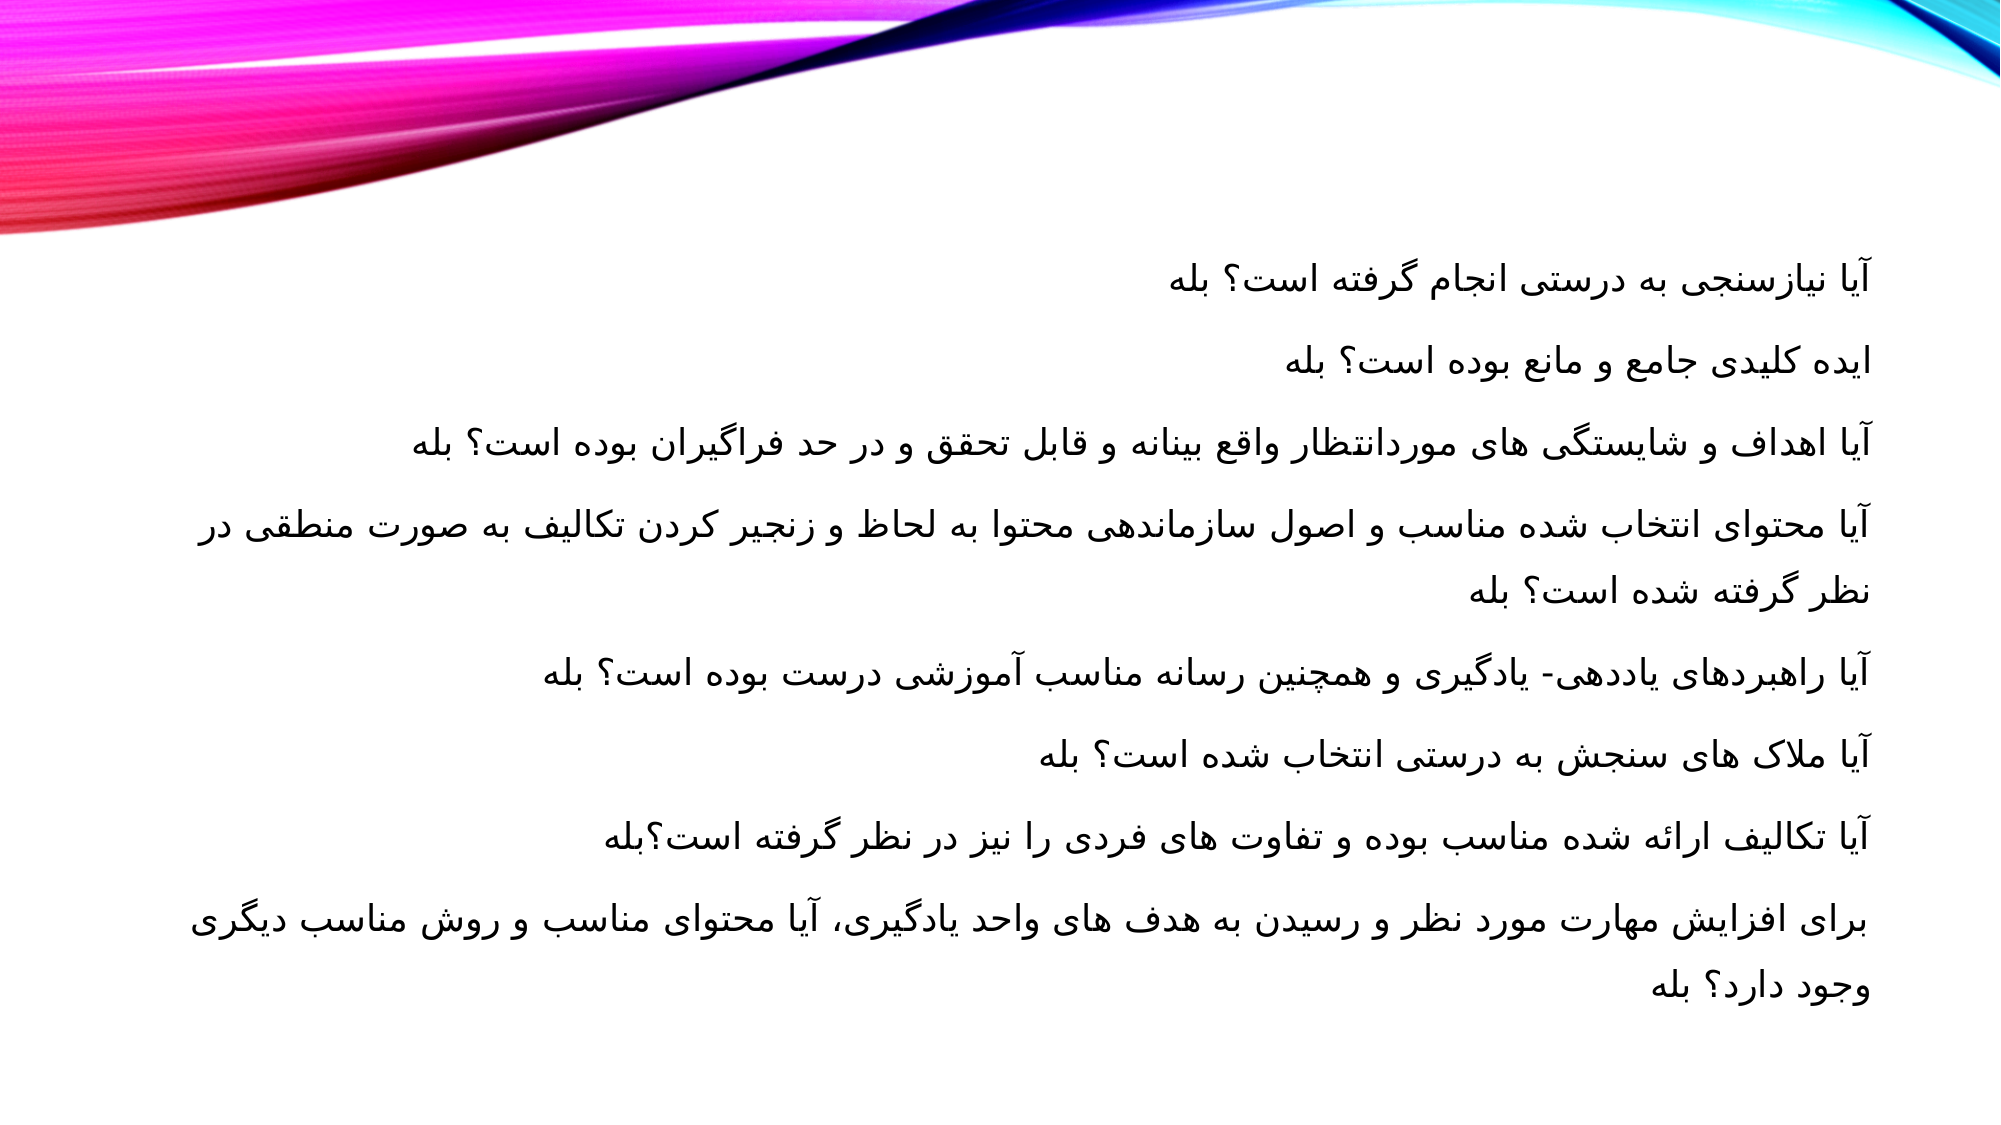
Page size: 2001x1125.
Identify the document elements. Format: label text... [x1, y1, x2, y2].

picture [1890, 0, 2000, 75]
picture [1910, 0, 2000, 45]
list آیا نیازسنجی به درستی انجام گرفته است؟ بله ایده کلیدی جامع و مانع بوده است؟ بله آیا اهداف و شایستگی های موردانتظار واقع بینانه و قابل تحقق و در حد فراگیران بوده است؟ بله آیا محتوای انتخاب شده مناسب و اصول سازماندهی محتوا به لحاظ و زنجیر کردن تکالیف به صورت منطقی در نظر گرفته شده است؟ بله آیا راهبردهای یاددهی- یادگیری و همچنین رسانه مناسب آموزشی درست بوده است؟ بله آیا ملاک های سنجش به درستی انتخاب شده است؟ بله آیا تکالیف ارائه شده مناسب بوده و تفاوت های فردی را نیز در نظر گرفته است؟بله برای افزایش مهارت مورد نظر و رسیدن به هدف های واحد یادگیری، آیا محتوای مناسب و روش مناسب دیگری وجود دارد؟ بله [112, 224, 1888, 1021]
picture [0, 0, 2000, 237]
